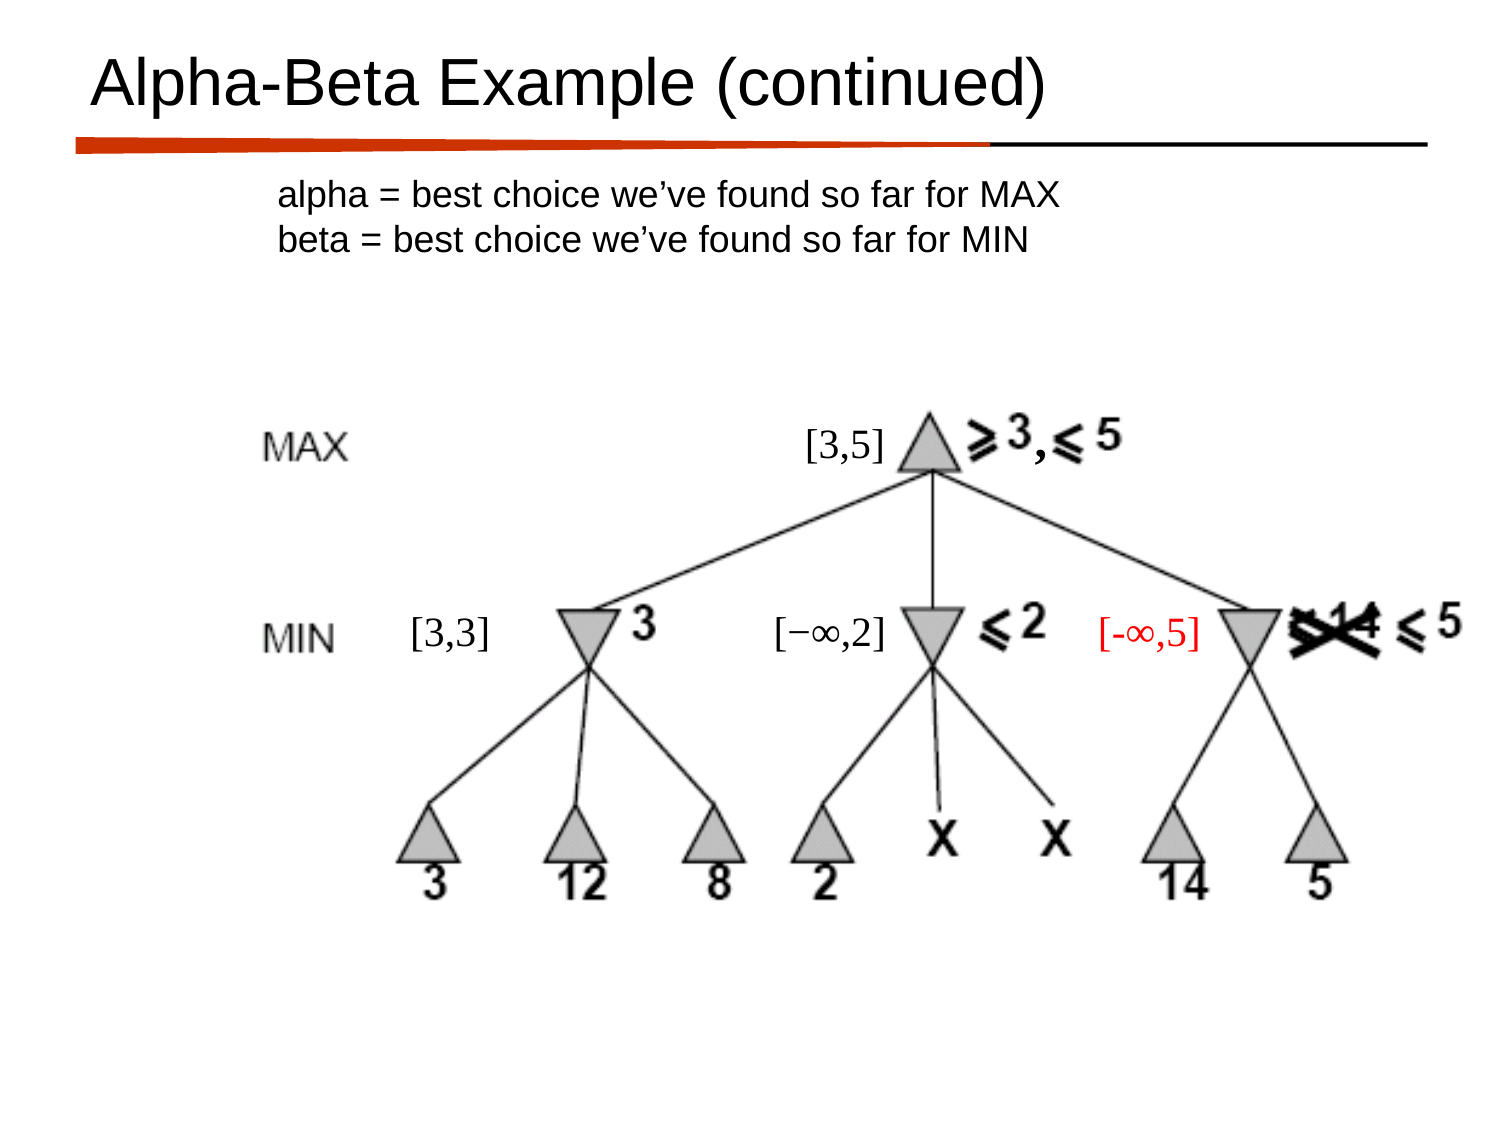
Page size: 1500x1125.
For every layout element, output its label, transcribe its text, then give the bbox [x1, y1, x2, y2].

picture [249, 394, 1487, 916]
title Alpha-Beta Example (continued) [74, 24, 1426, 133]
text_box alpha = best choice we’ve found so far for MAX beta = best choice we’ve found so far for MIN [262, 162, 1138, 268]
